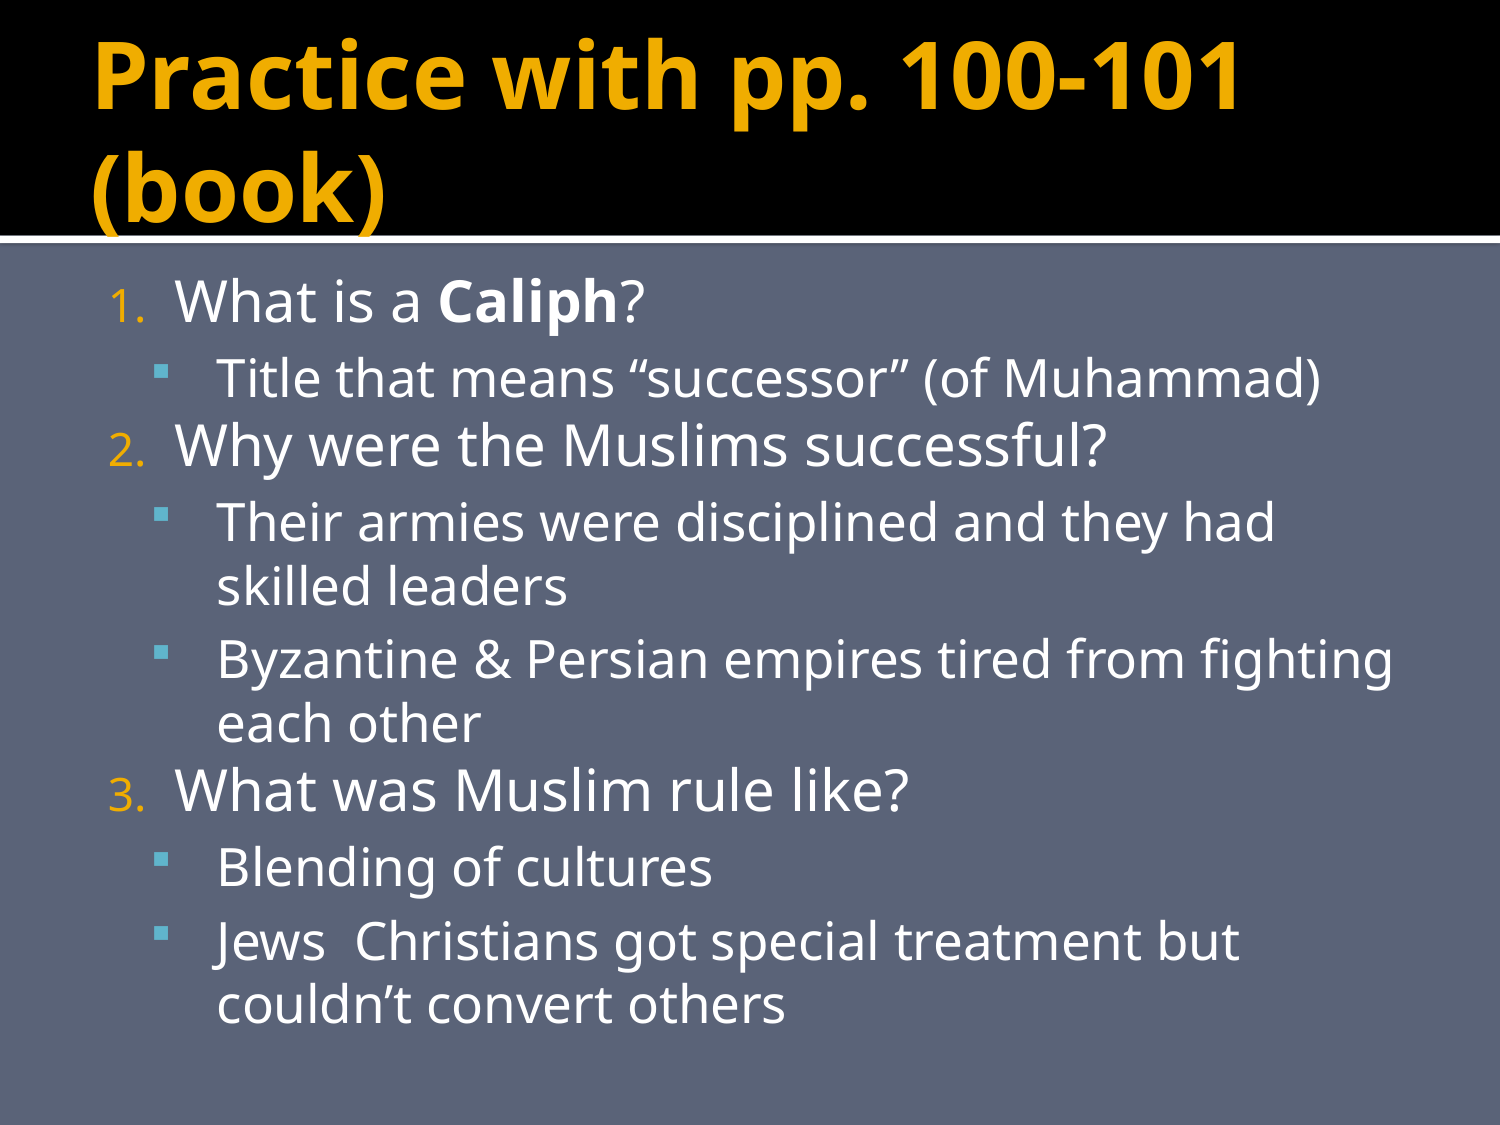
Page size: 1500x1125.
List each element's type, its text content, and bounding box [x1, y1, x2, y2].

list What is a Caliph? Title that means “successor” (of Muhammad) Why were the Muslims successful? Their armies were disciplined and they had skilled leaders Byzantine & Persian empires tired from fighting each other What was Muslim rule like? Blending of cultures Jews Christians got special treatment but couldn’t convert others [75, 249, 1425, 1050]
title Practice with pp. 100-101 (book) [75, 25, 1425, 231]
